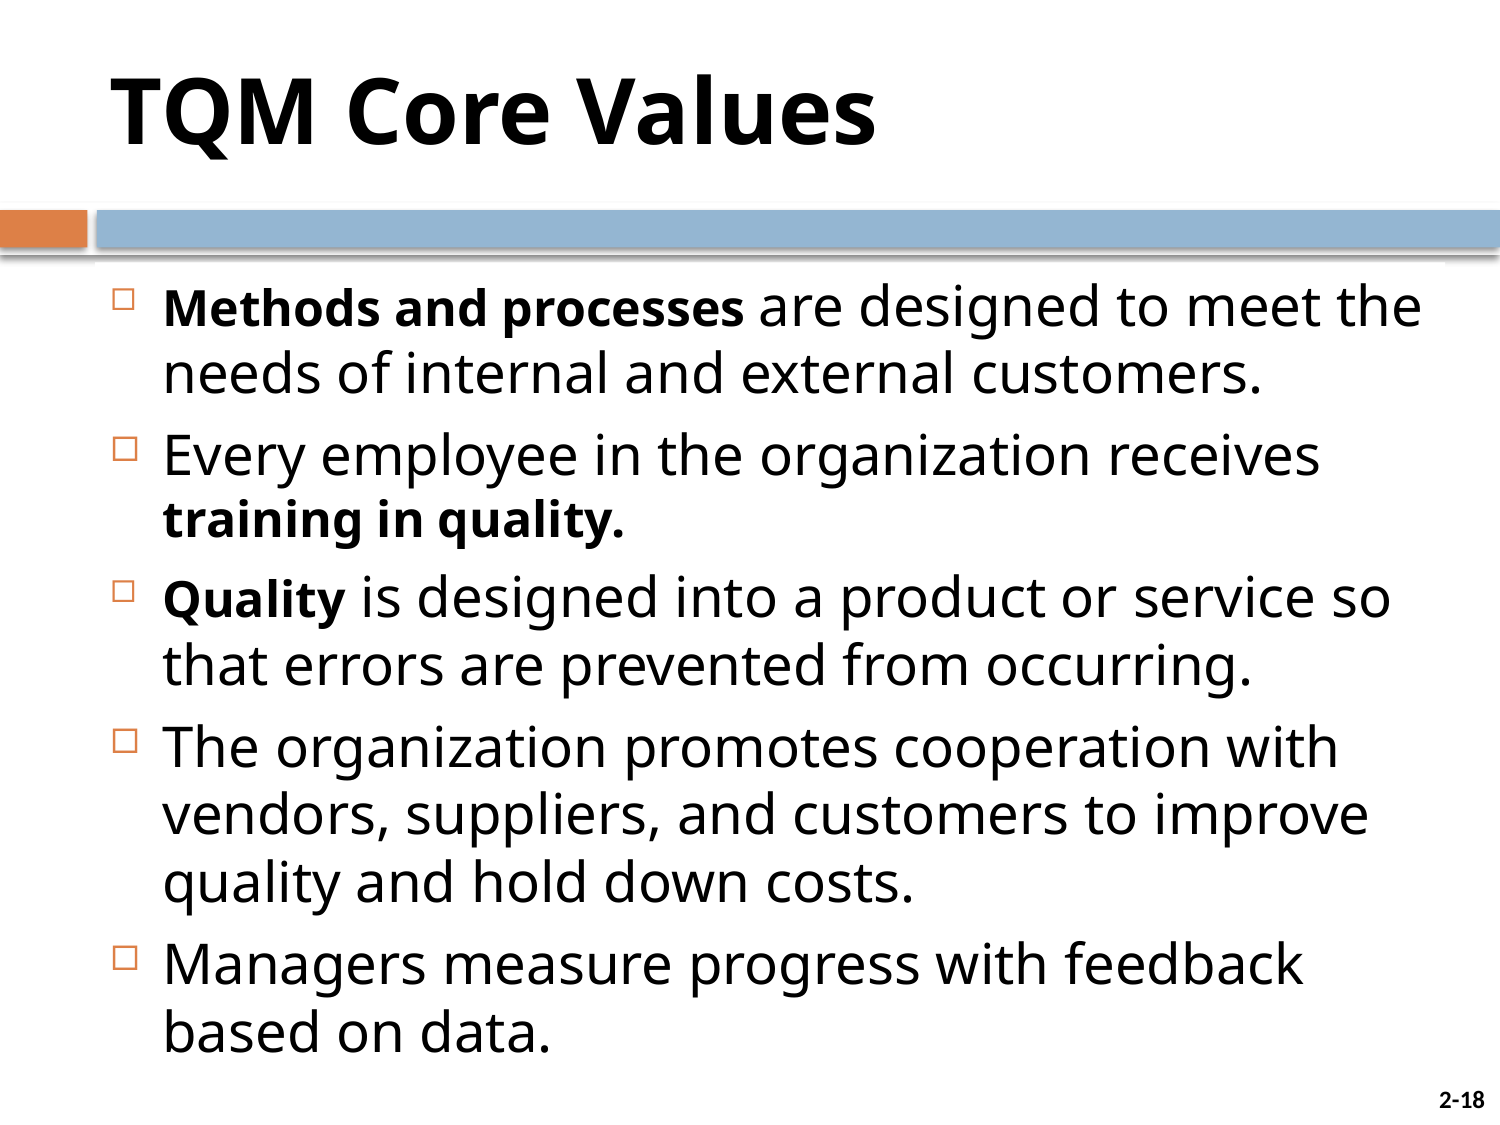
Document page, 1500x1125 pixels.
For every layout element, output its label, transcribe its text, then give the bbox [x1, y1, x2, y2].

list Methods and processes are designed to meet the needs of internal and external customers. Every employee in the organization receives training in quality. Quality is designed into a product or service so that errors are prevented from occurring. The organization promotes cooperation with vendors, suppliers, and customers to improve quality and hold down costs. Managers measure progress with feedback based on data. [95, 262, 1446, 1074]
title TQM Core Values [95, 45, 1446, 233]
